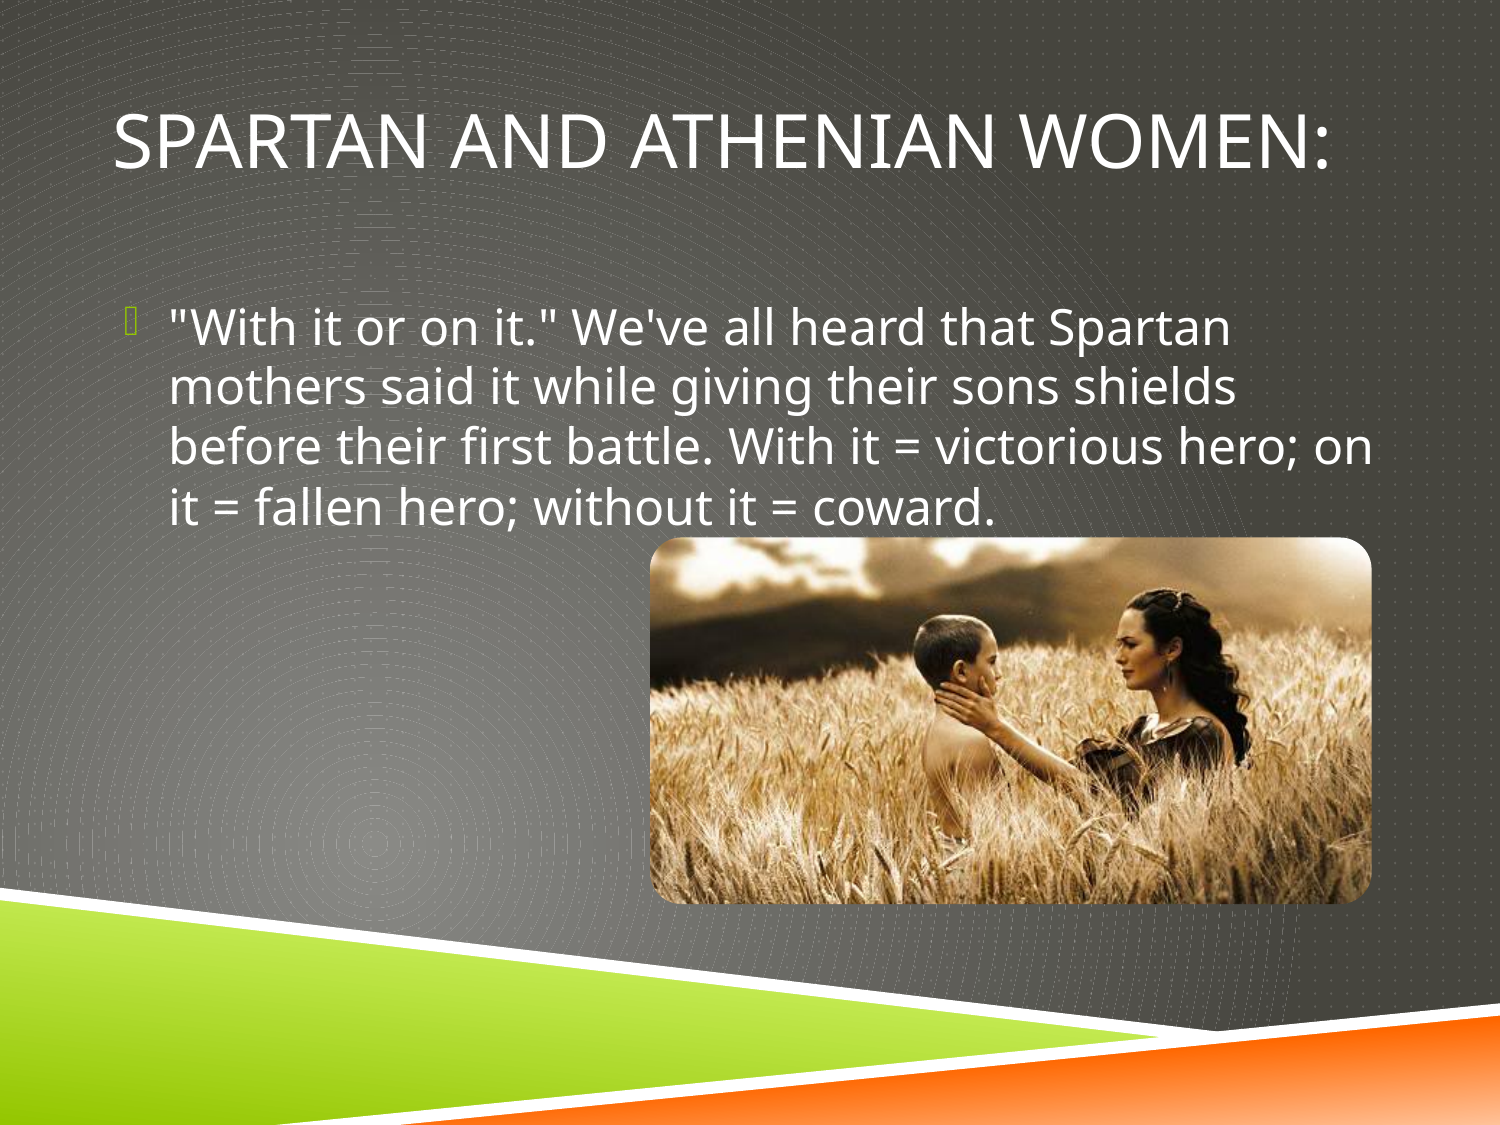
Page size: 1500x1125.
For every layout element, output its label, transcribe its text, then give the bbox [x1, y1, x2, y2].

picture [649, 537, 1372, 905]
title Spartan and athenian women: [112, 45, 1388, 233]
list "With it or on it." We've all heard that Spartan mothers said it while giving their sons shields before their first battle. With it = victorious hero; on it = fallen hero; without it = coward. [112, 287, 1388, 1013]
